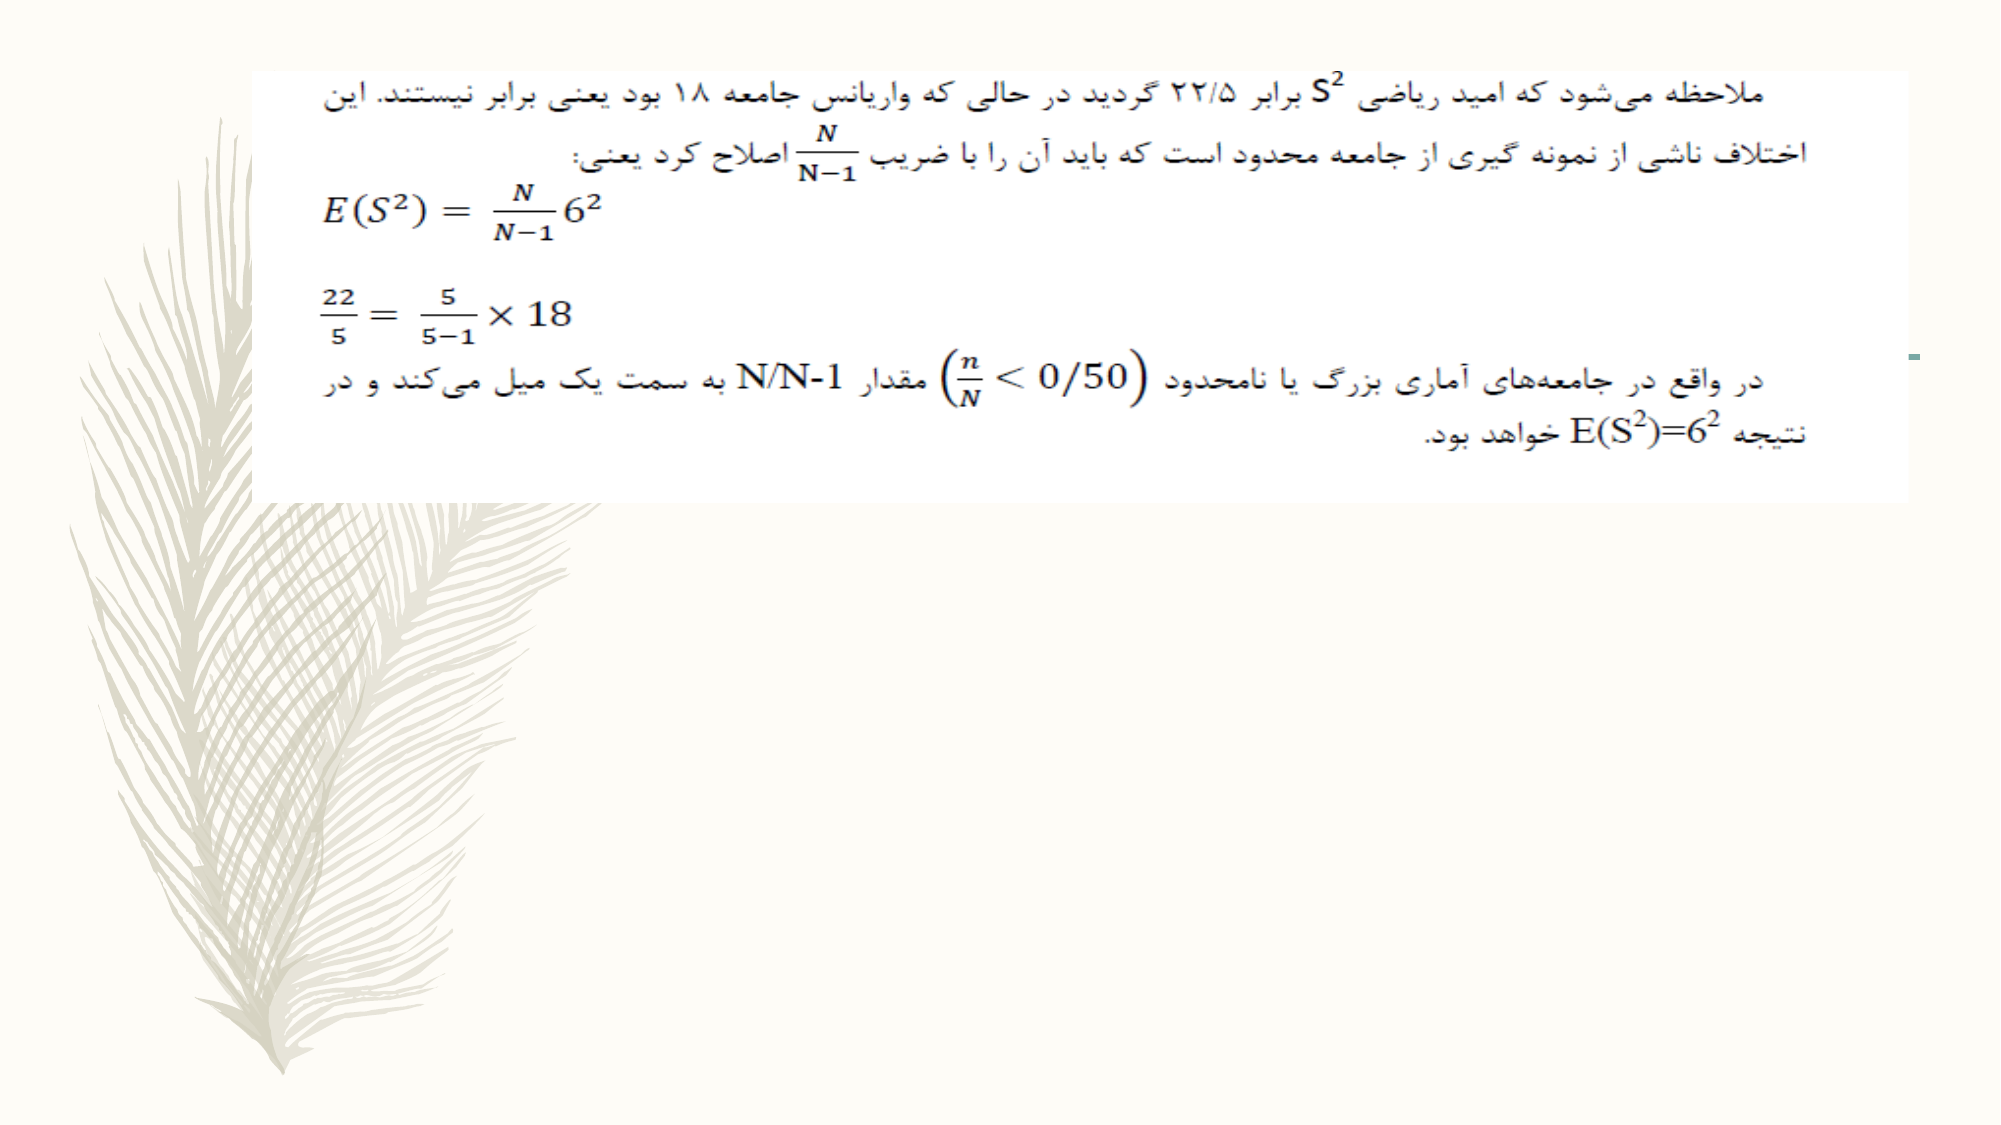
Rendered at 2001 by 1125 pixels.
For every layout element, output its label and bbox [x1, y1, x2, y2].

picture [251, 71, 1909, 503]
